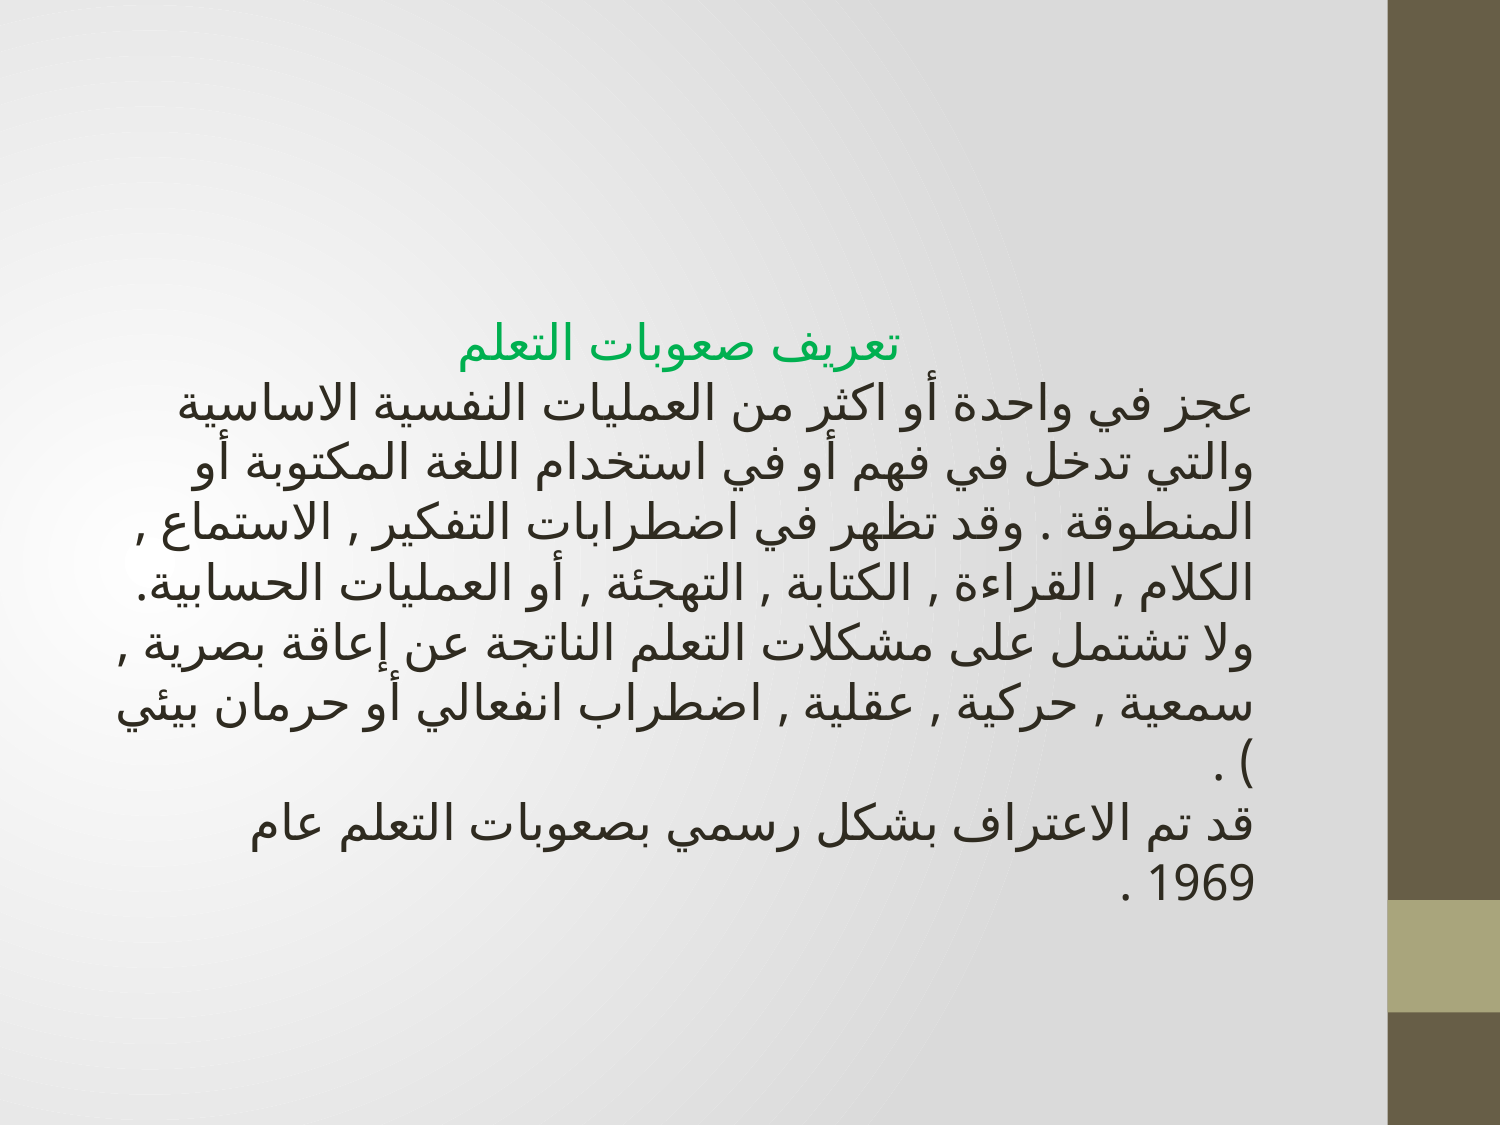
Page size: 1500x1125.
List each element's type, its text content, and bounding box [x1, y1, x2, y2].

text_box تعريف صعوبات التعلم عجز في واحدة أو اكثر من العمليات النفسية الاساسية والتي تدخل في فهم أو في استخدام اللغة المكتوبة أو المنطوقة . وقد تظهر في اضطرابات التفكير , الاستماع , الكلام , القراءة , الكتابة , التهجئة , أو العمليات الحسابية. ولا تشتمل على مشكلات التعلم الناتجة عن إعاقة بصرية , سمعية , حركية , عقلية , اضطراب انفعالي أو حرمان بيئي ) . قد تم الاعتراف بشكل رسمي بصعوبات التعلم عام 1969 . [88, 302, 1272, 918]
